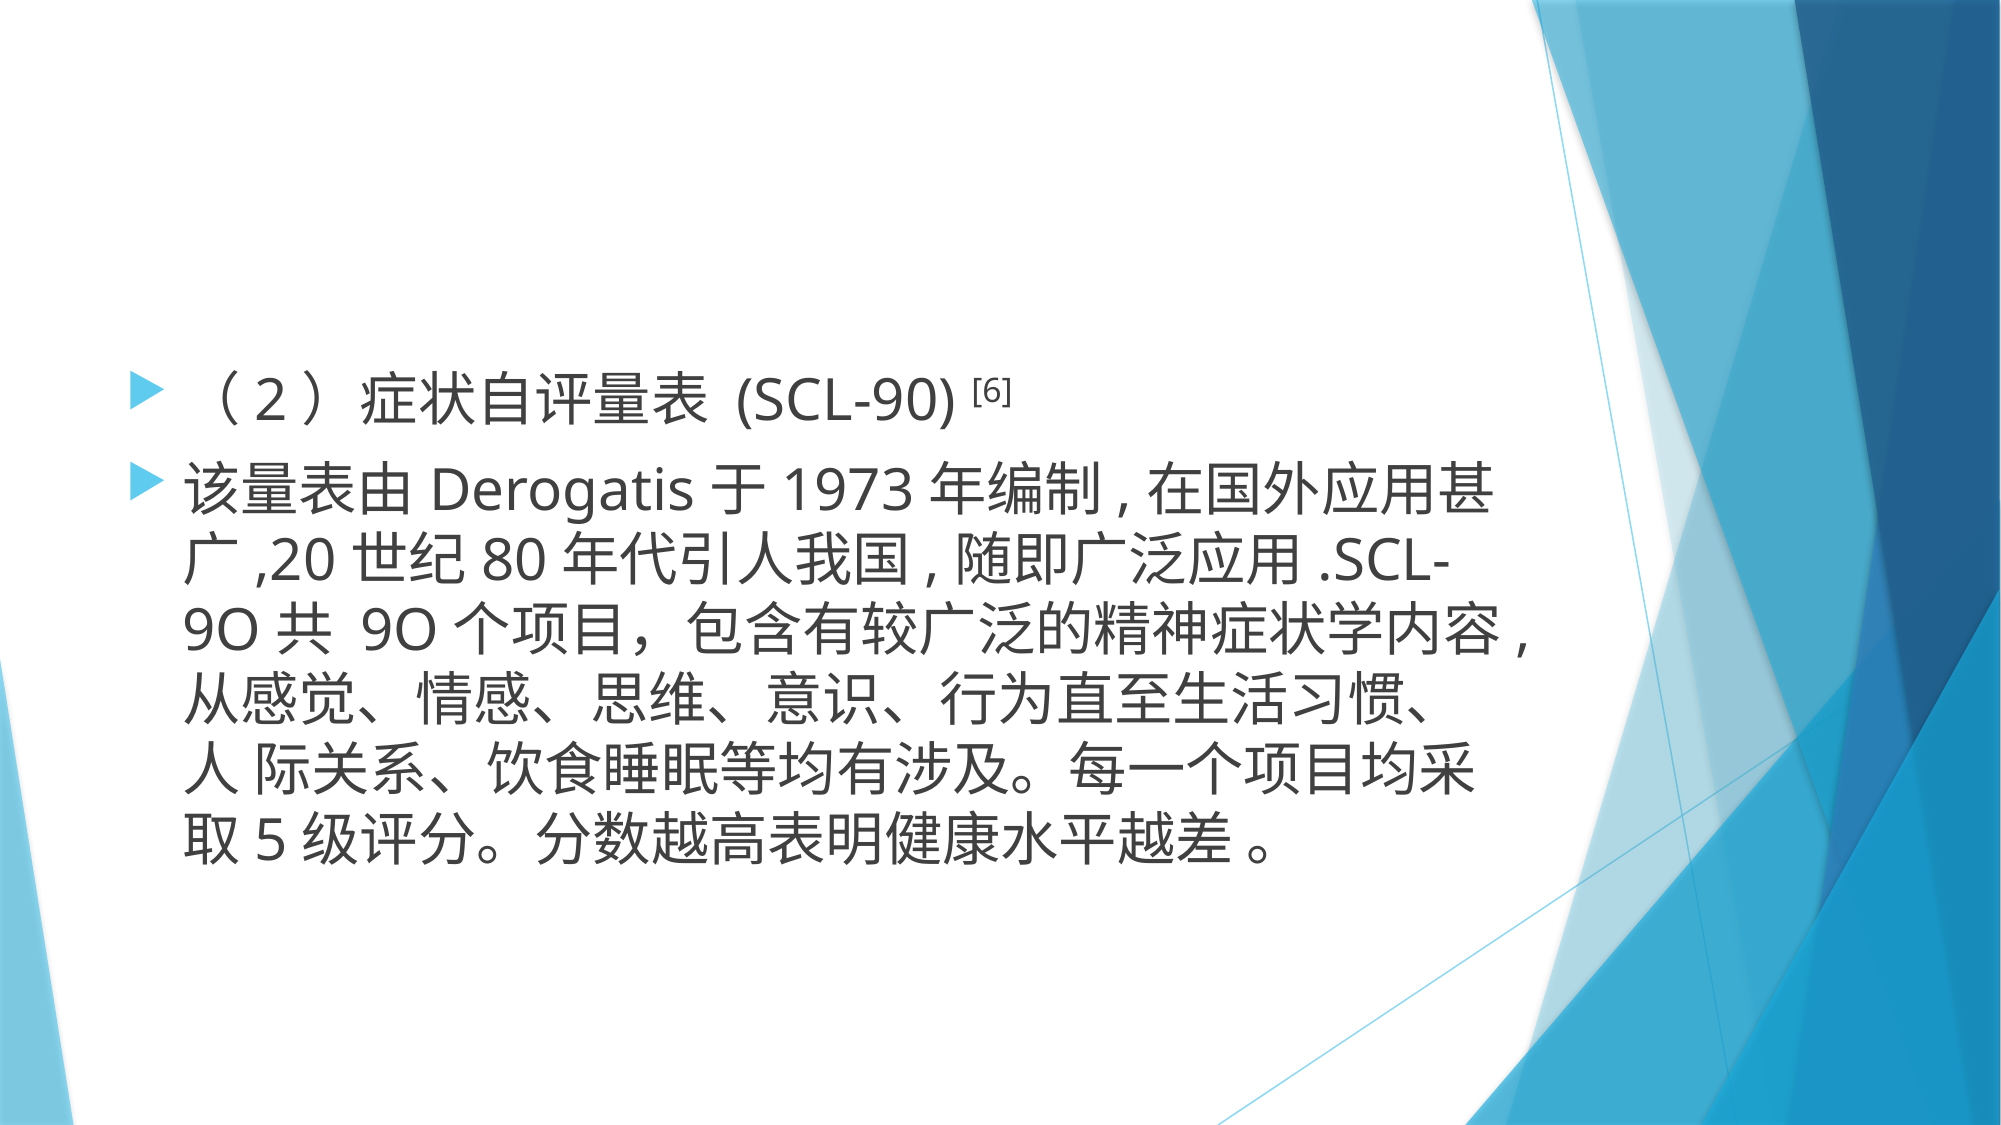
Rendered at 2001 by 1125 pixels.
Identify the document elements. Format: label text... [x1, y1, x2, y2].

list （2）症状自评量表 (SCL-90) [6] 该量表由Derogatis于1973年编制,在国外应用甚广,20世纪80年代引人我国,随即广泛应用.SCL-9O共 9O个项目，包含有较广泛的精神症状学内容,从感觉、情感、思维、意识、行为直至生活习惯、人 际关系、饮食睡眠等均有涉及。每一个项目均采取5级评分。分数越高表明健康水平越差 。 [111, 354, 1522, 992]
